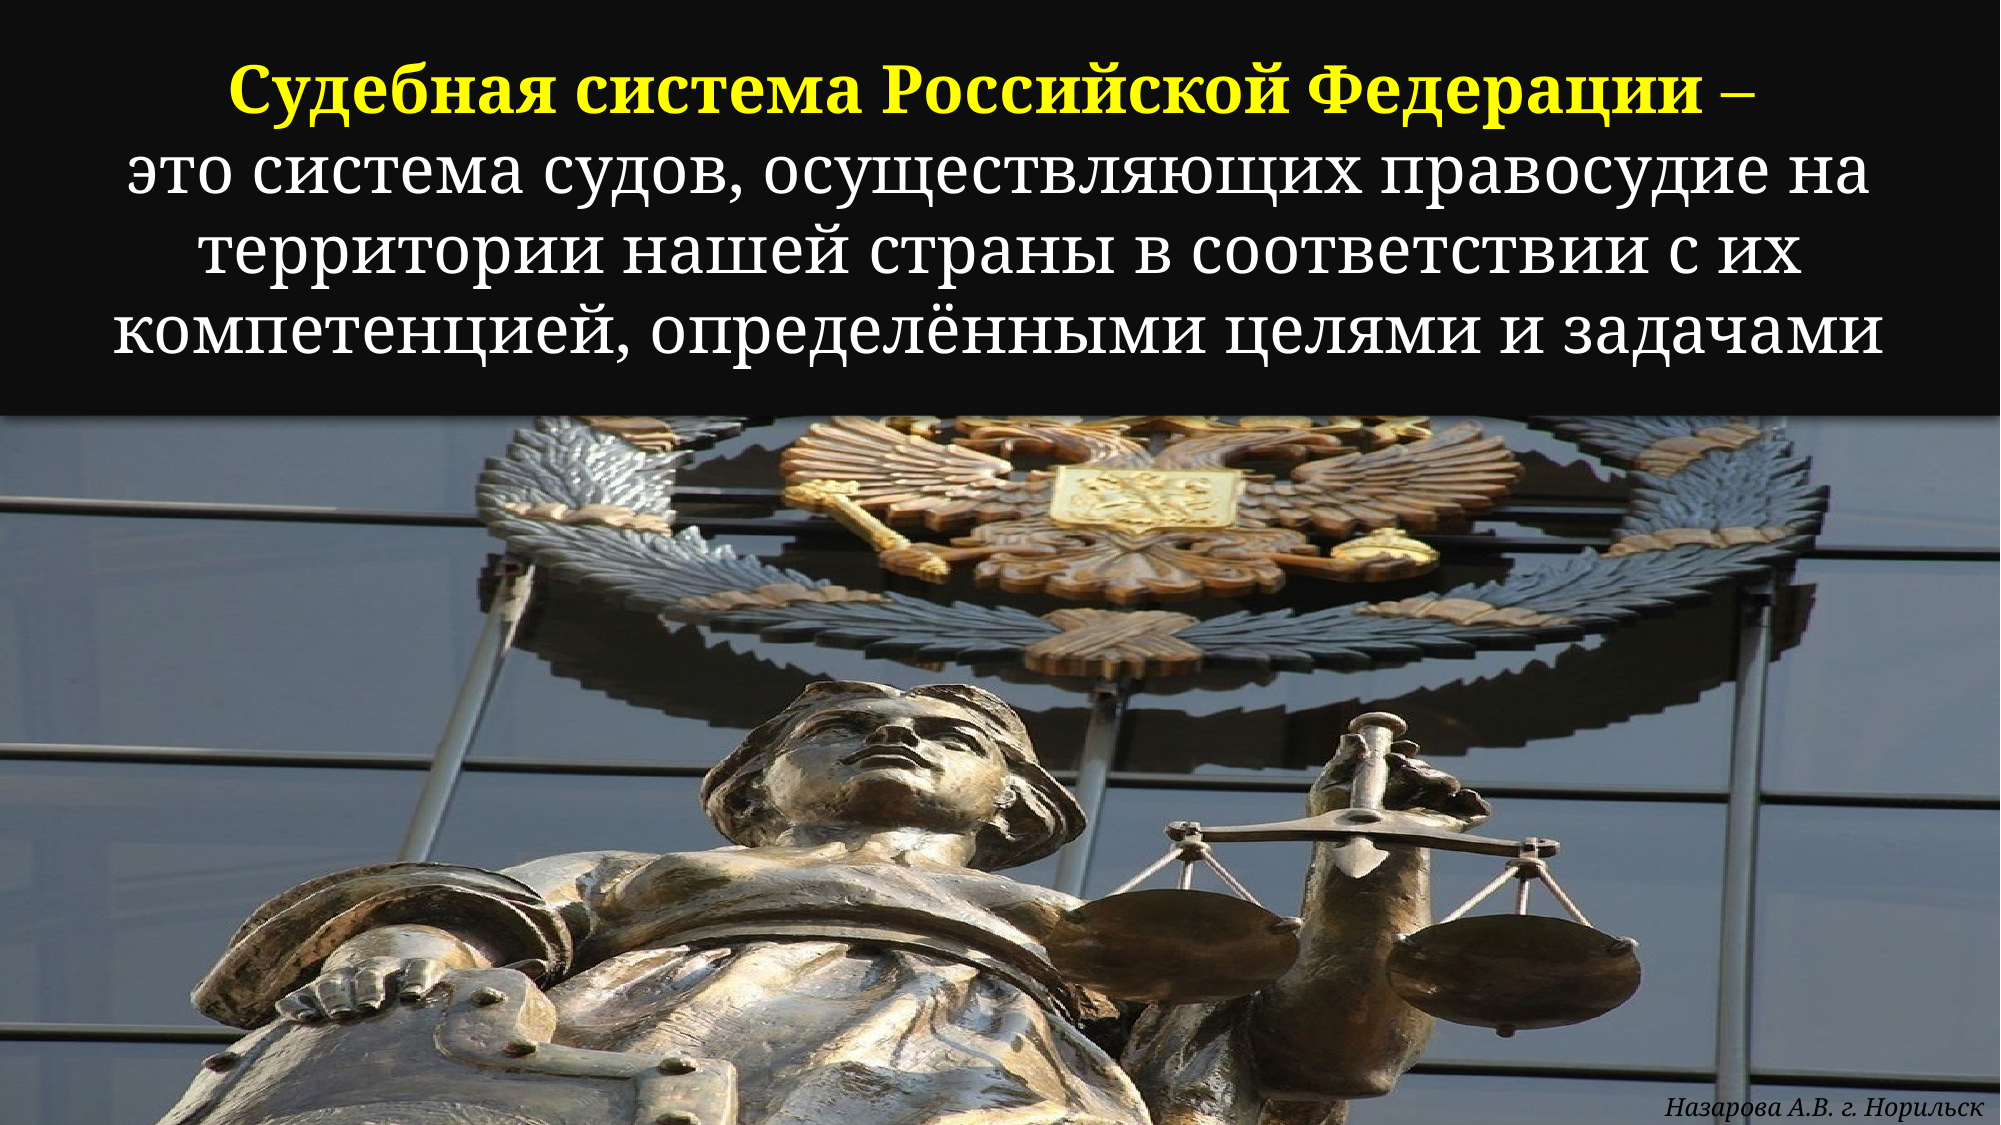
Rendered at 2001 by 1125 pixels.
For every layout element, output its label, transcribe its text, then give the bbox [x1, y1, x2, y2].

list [0, 411, 2000, 1125]
text_box Судебная система Российской Федерации – это система судов, осуществляющих правосудие на территории нашей страны в соответствии с их компетенцией, определёнными целями и задачами [0, 0, 2000, 411]
